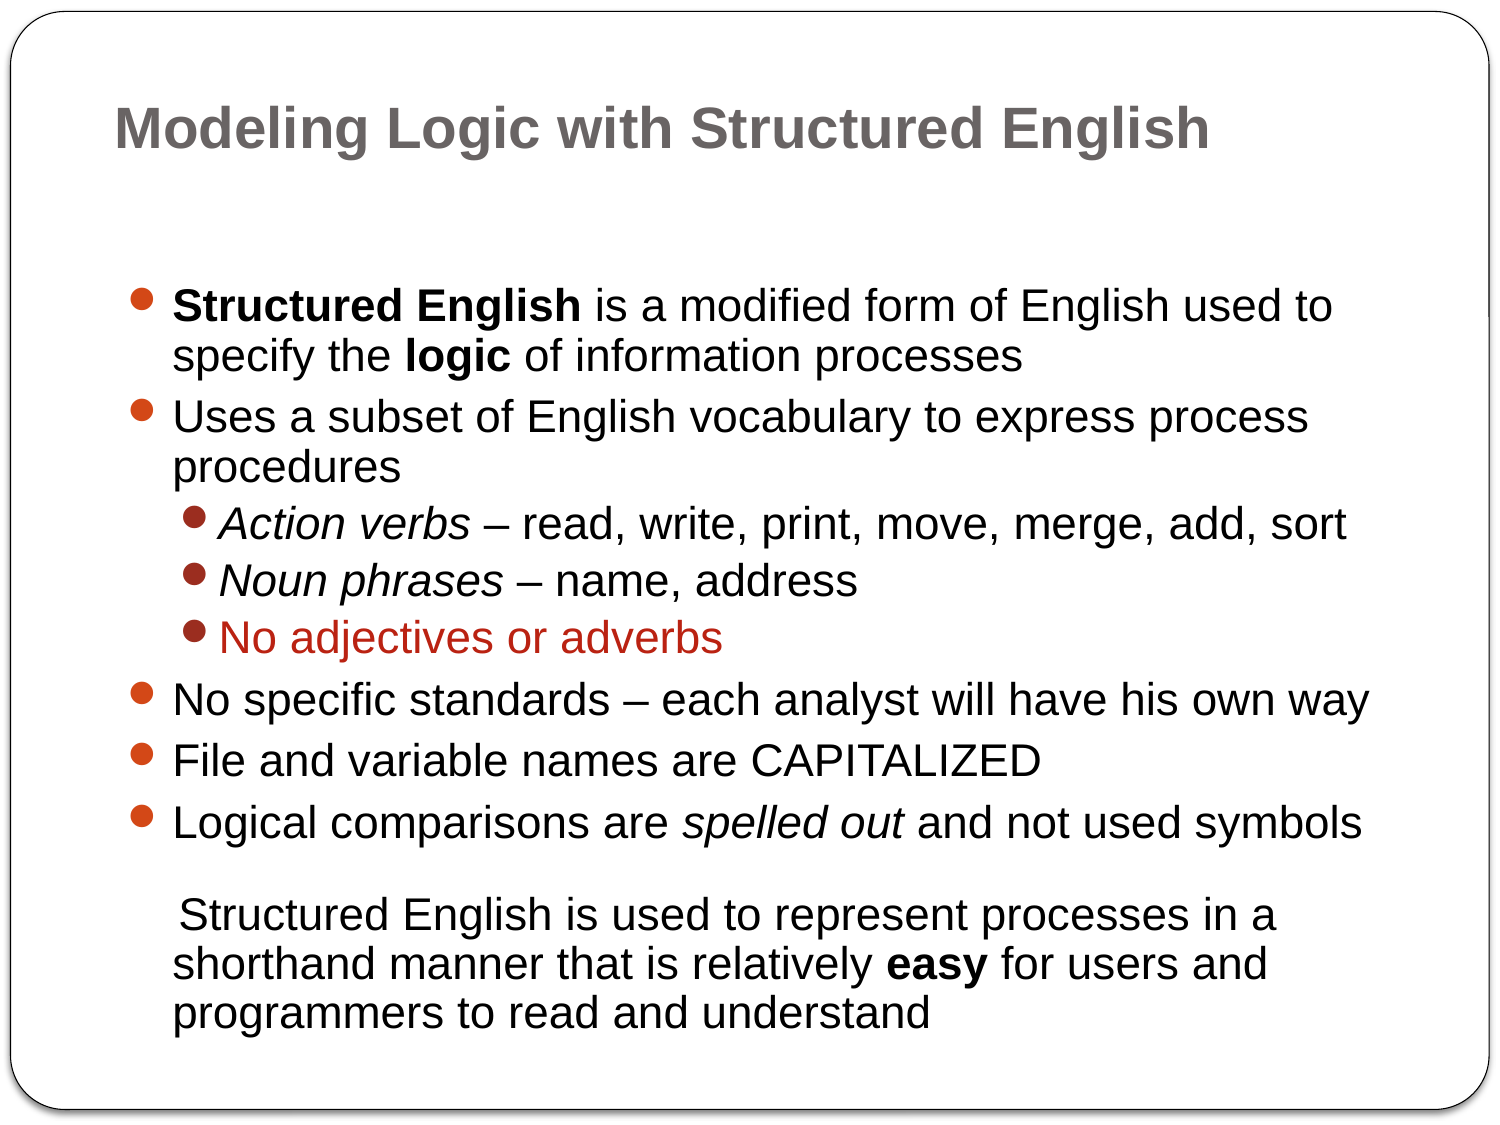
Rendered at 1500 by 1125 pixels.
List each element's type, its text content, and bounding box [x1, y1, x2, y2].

title Modeling Logic with Structured English [99, 75, 1375, 175]
list Structured English is a modified form of English used to specify the logic of information processes Uses a subset of English vocabulary to express process procedures Action verbs – read, write, print, move, merge, add, sort Noun phrases – name, address No adjectives or adverbs No specific standards – each analyst will have his own way File and variable names are CAPITALIZED Logical comparisons are spelled out and not used symbols Structured English is used to represent processes in a shorthand manner that is relatively easy for users and programmers to read and understand [112, 275, 1500, 1125]
